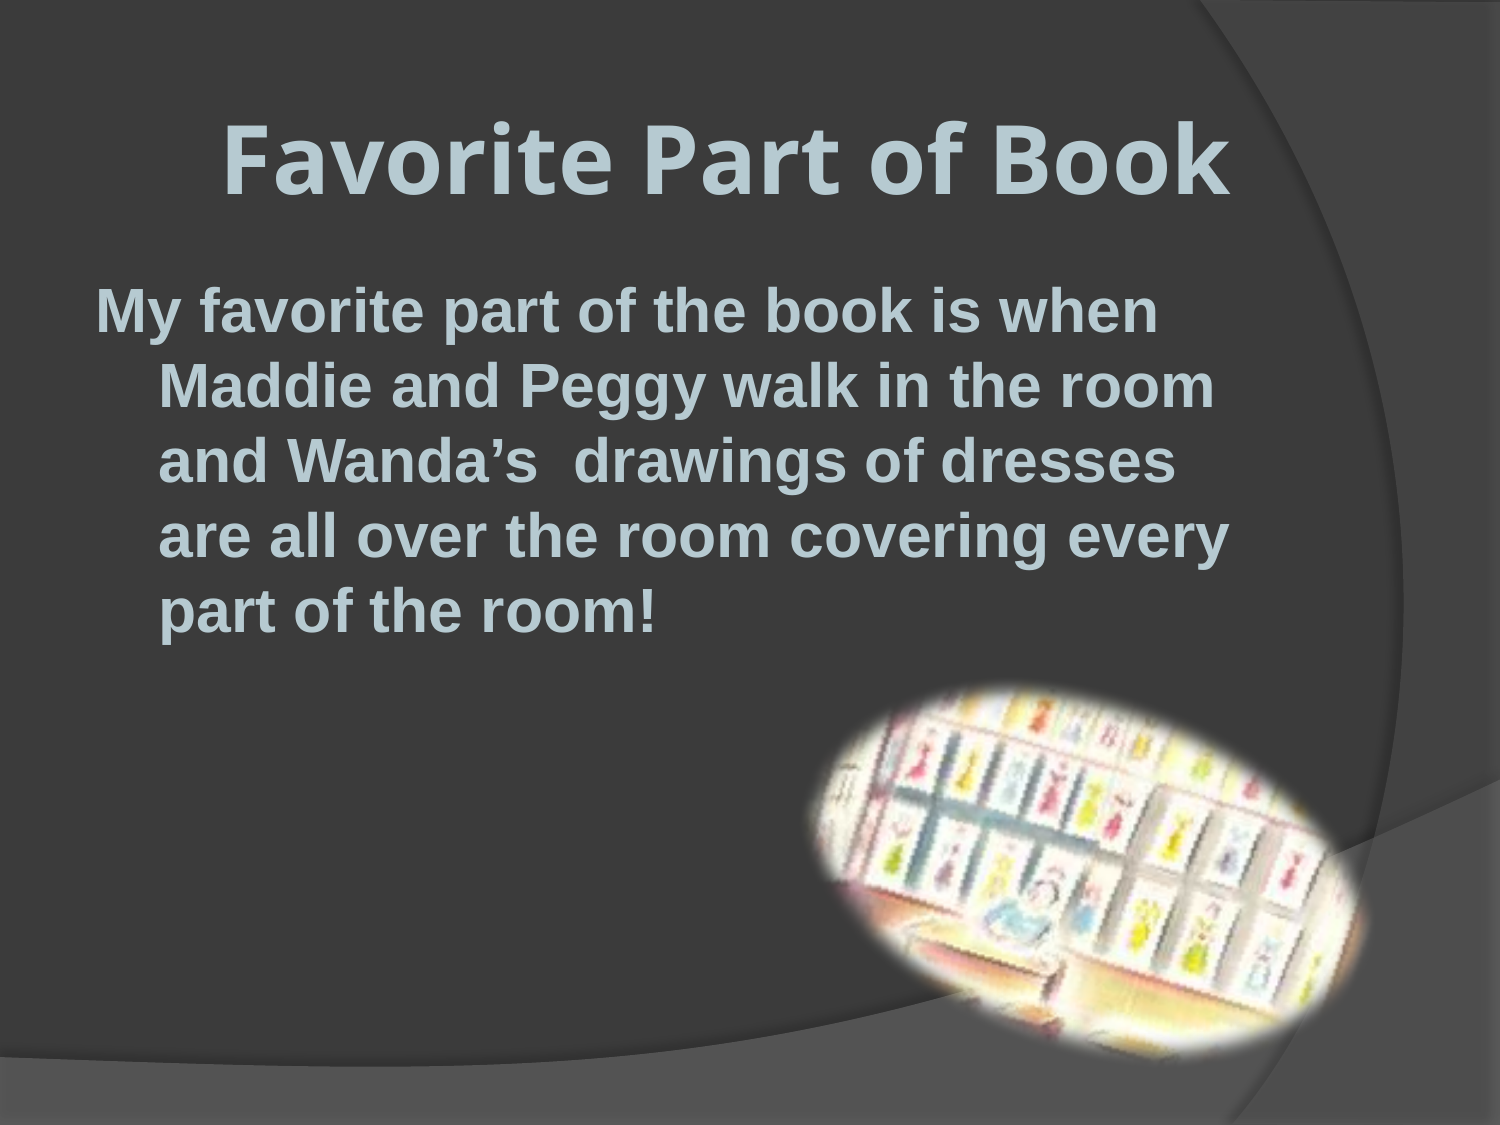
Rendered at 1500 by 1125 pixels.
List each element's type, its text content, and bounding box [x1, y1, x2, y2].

picture [787, 687, 1388, 1058]
list My favorite part of the book is when Maddie and Peggy walk in the room and Wanda’s drawings of dresses are all over the room covering every part of the room! [75, 262, 1300, 1005]
title Favorite Part of Book [212, 62, 1325, 250]
